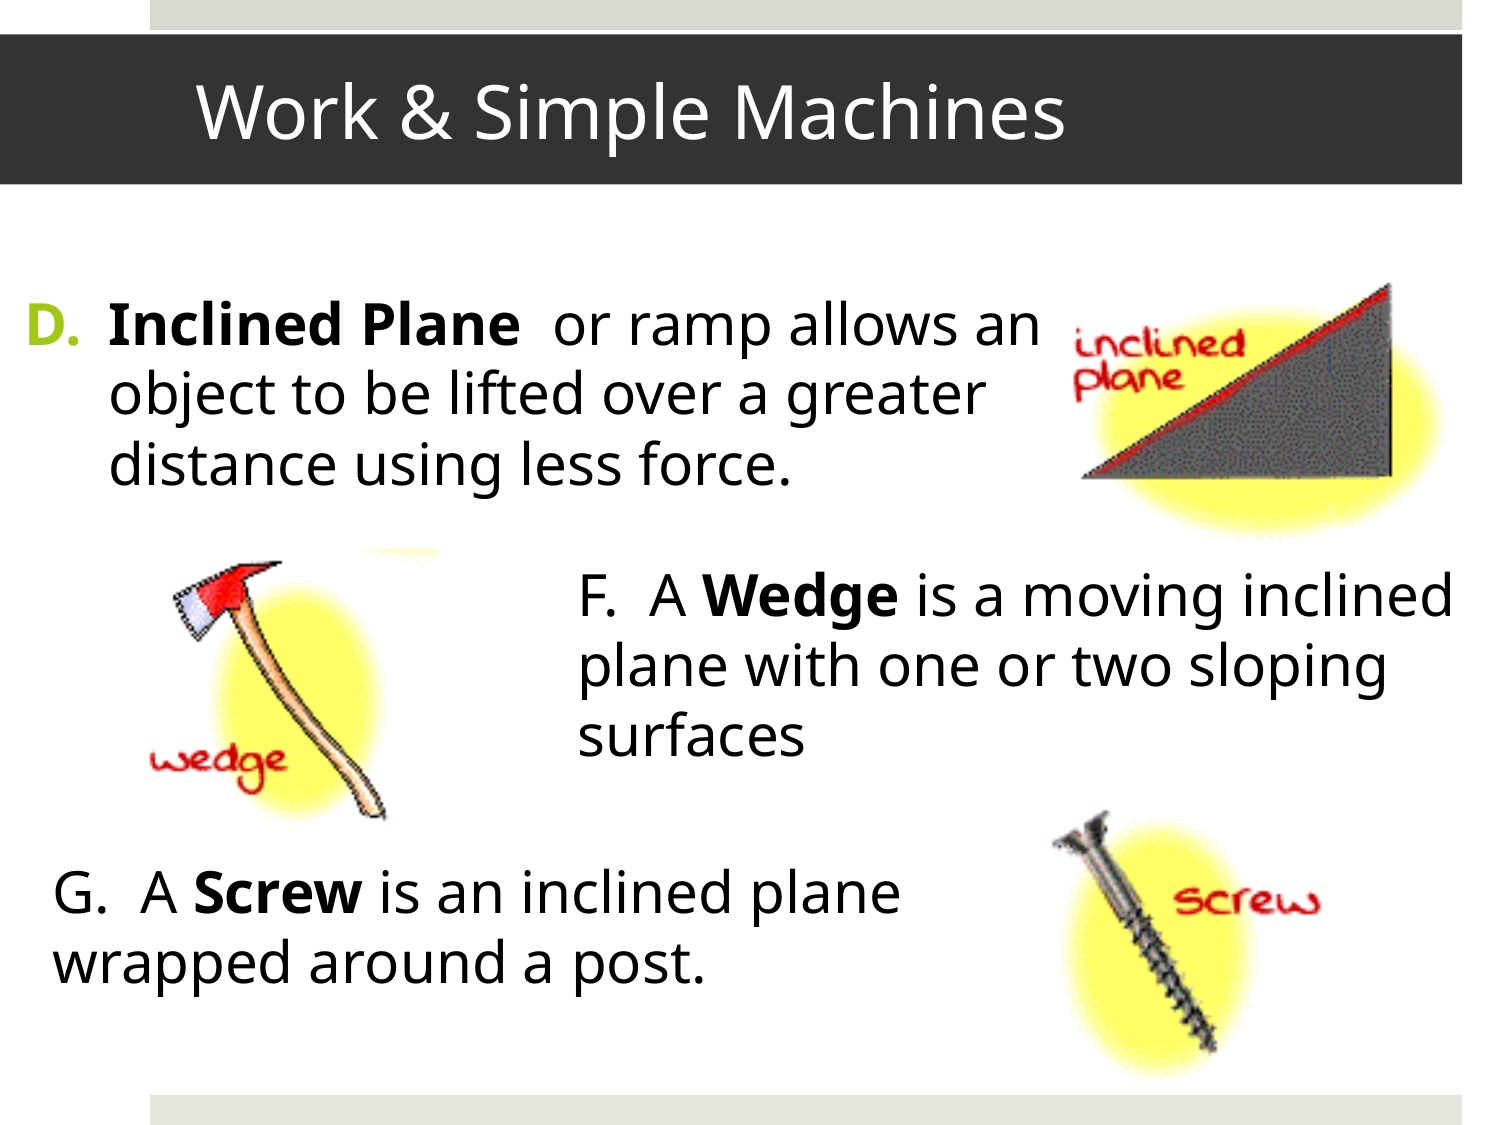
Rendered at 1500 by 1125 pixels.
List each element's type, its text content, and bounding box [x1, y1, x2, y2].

title Work & Simple Machines [0, 34, 1463, 185]
text_box G. A Screw is an inclined plane wrapped around a post. [37, 848, 925, 1073]
picture [142, 549, 438, 829]
text_box F. A Wedge is a moving inclined plane with one or two sloping surfaces [562, 550, 1500, 845]
picture [1039, 800, 1336, 1086]
picture [1039, 280, 1500, 541]
list Inclined Plane or ramp allows an object to be lifted over a greater distance using less force. [0, 279, 1146, 555]
